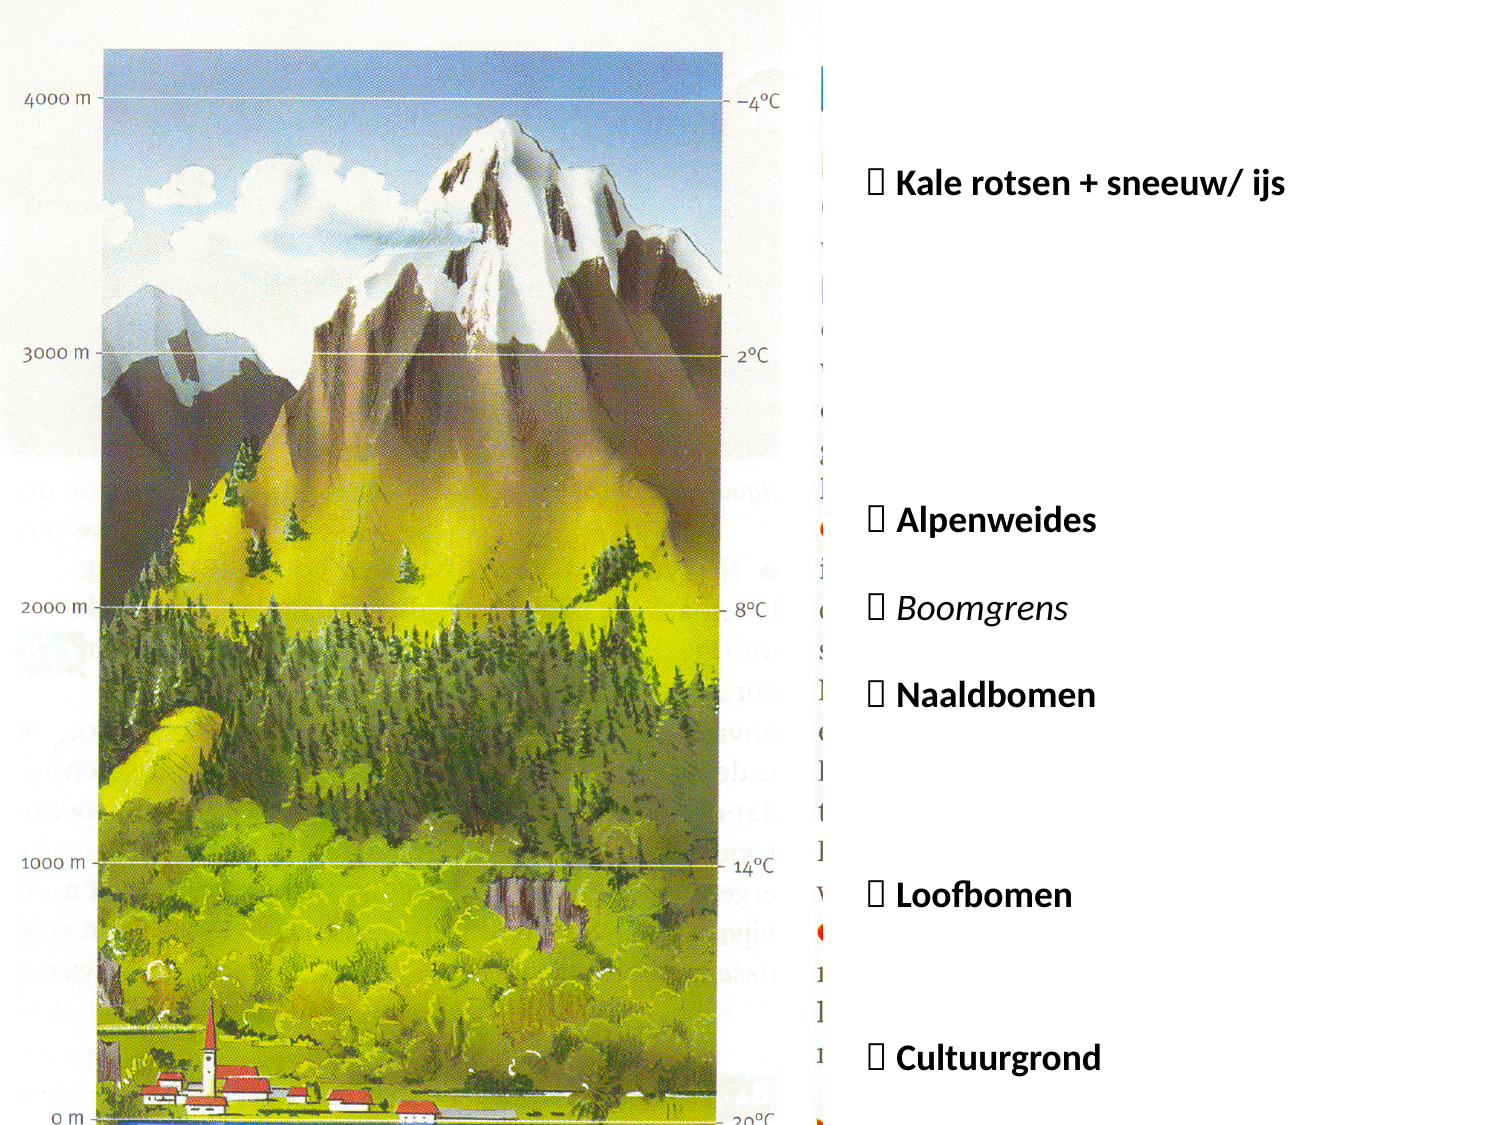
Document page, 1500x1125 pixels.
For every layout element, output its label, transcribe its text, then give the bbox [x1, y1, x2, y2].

text_box  Naaldbomen [850, 662, 1400, 723]
text_box  Loofbomen [850, 862, 1263, 923]
text_box  Alpenweides [850, 487, 1250, 548]
text_box  Cultuurgrond [850, 1024, 1301, 1085]
text_box  Boomgrens [850, 575, 1275, 635]
text_box  Kale rotsen + sneeuw/ ijs [850, 149, 1450, 210]
picture [0, 0, 823, 1125]
